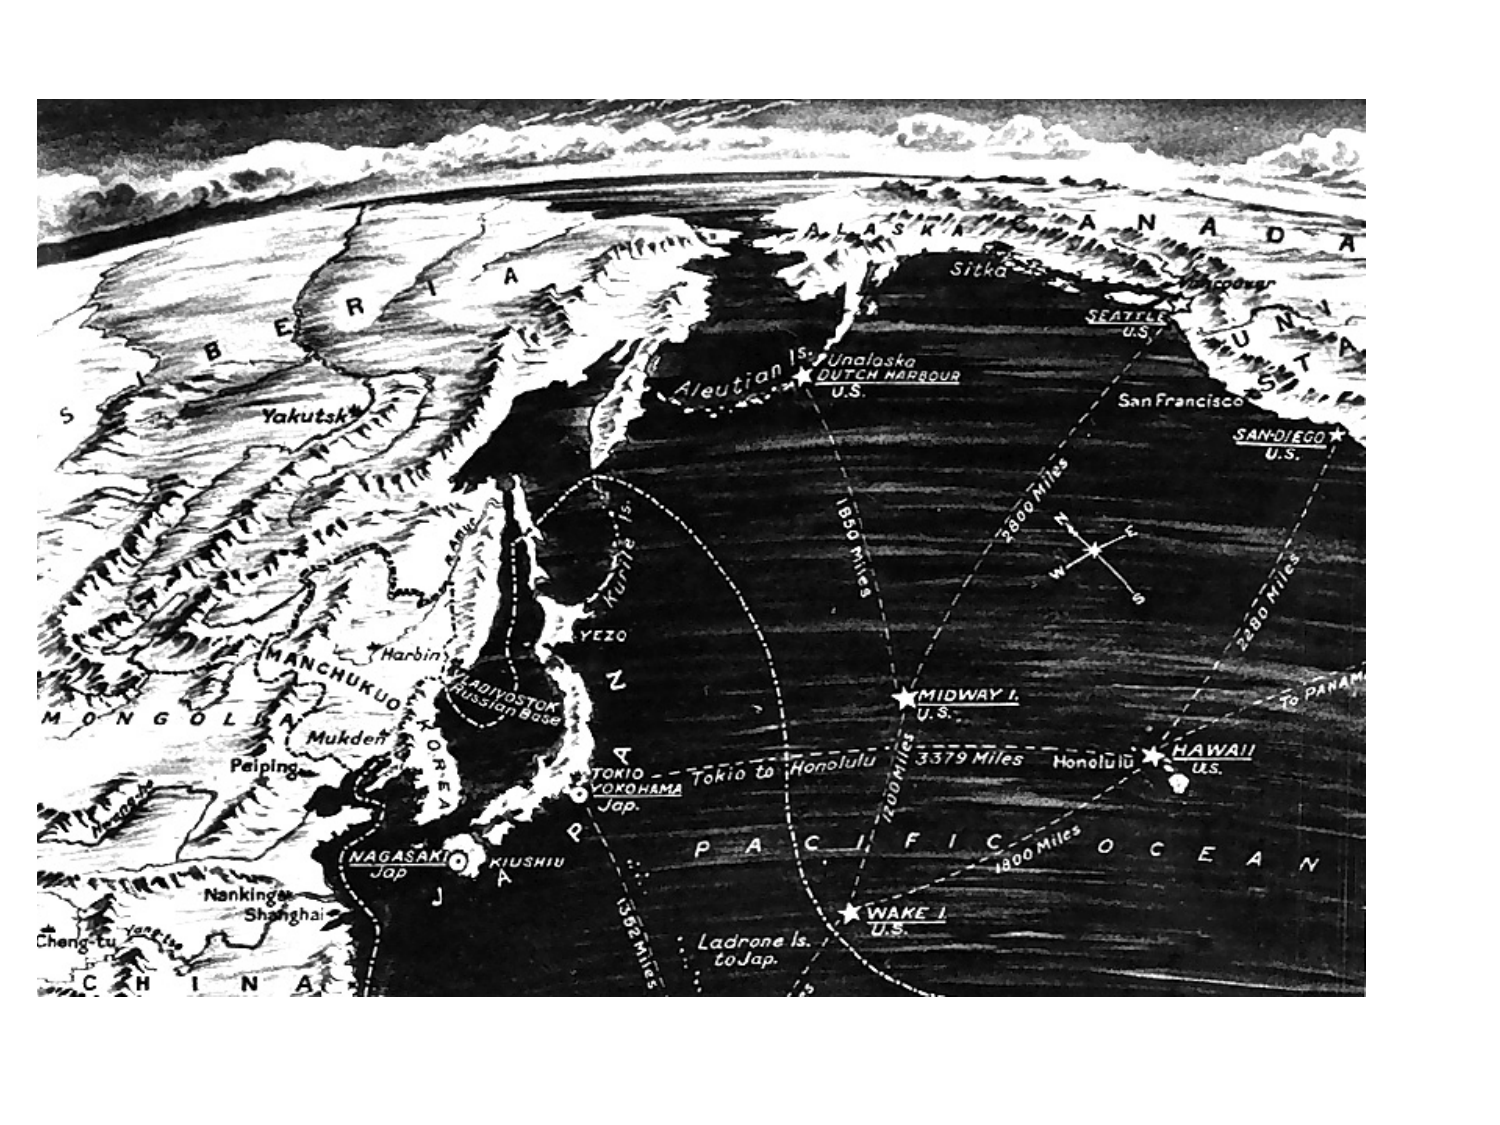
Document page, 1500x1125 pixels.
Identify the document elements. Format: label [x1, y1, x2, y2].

picture [37, 99, 1366, 998]
